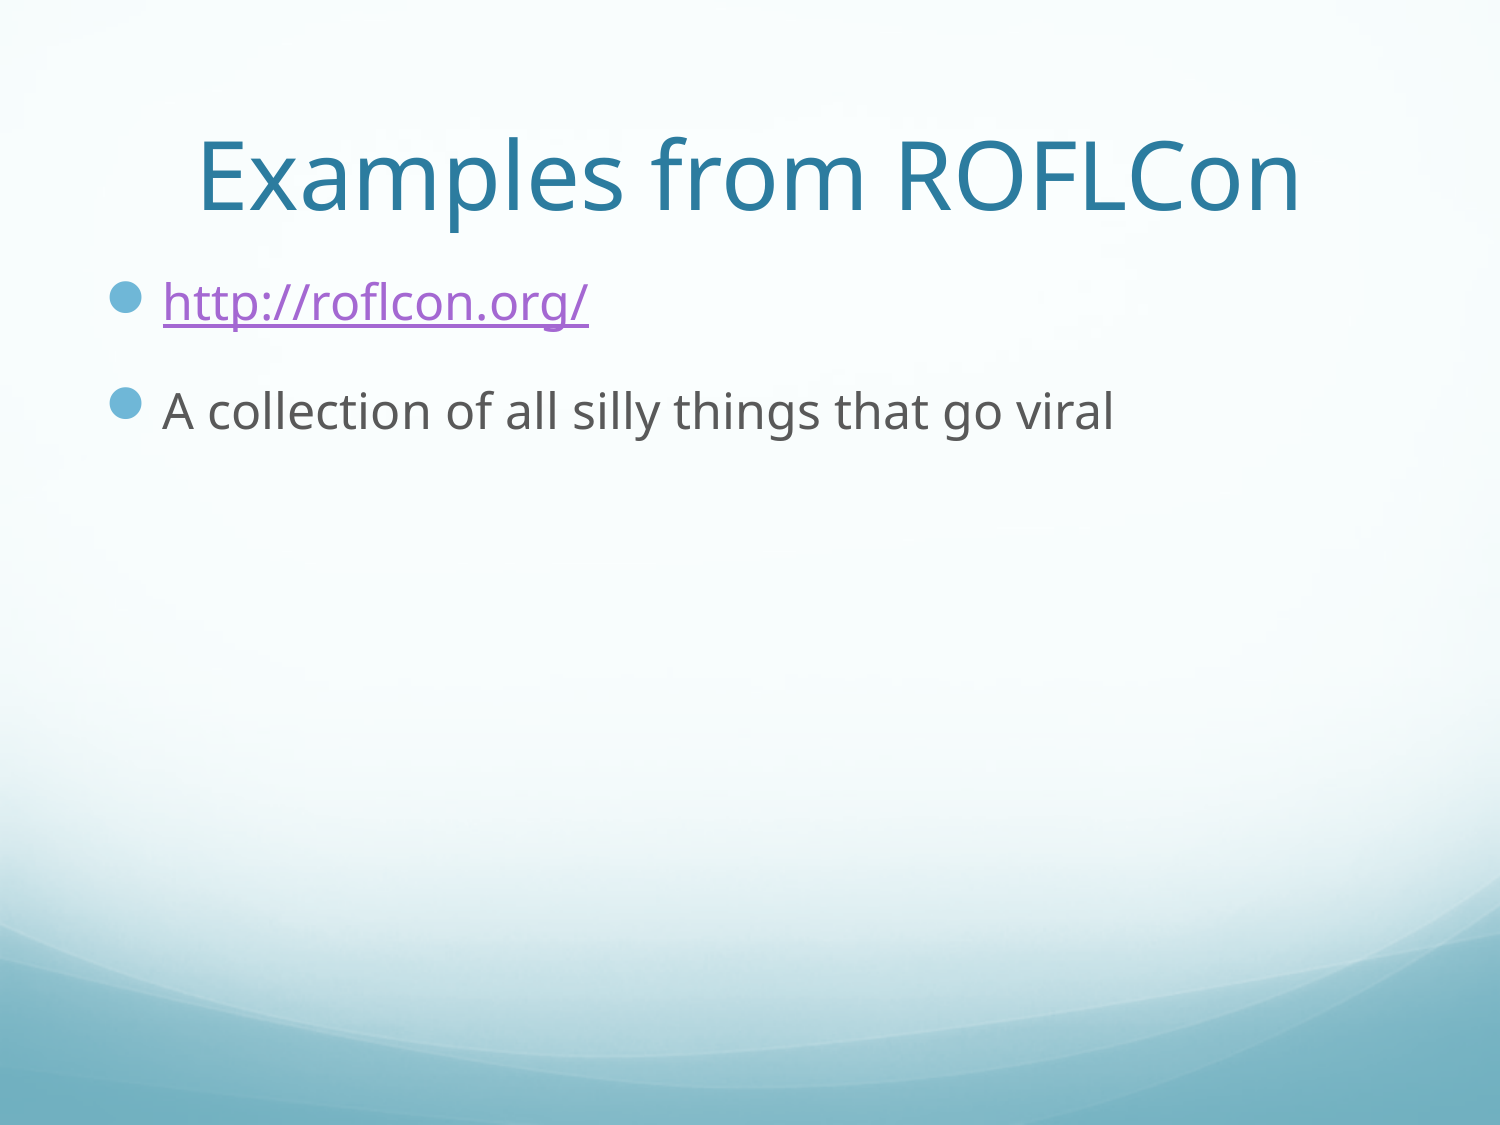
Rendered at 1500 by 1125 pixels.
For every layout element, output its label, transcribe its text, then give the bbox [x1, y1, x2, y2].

list http://roflcon.org/ A collection of all silly things that go viral [90, 262, 1410, 975]
title Examples from ROFLCon [90, 17, 1410, 237]
